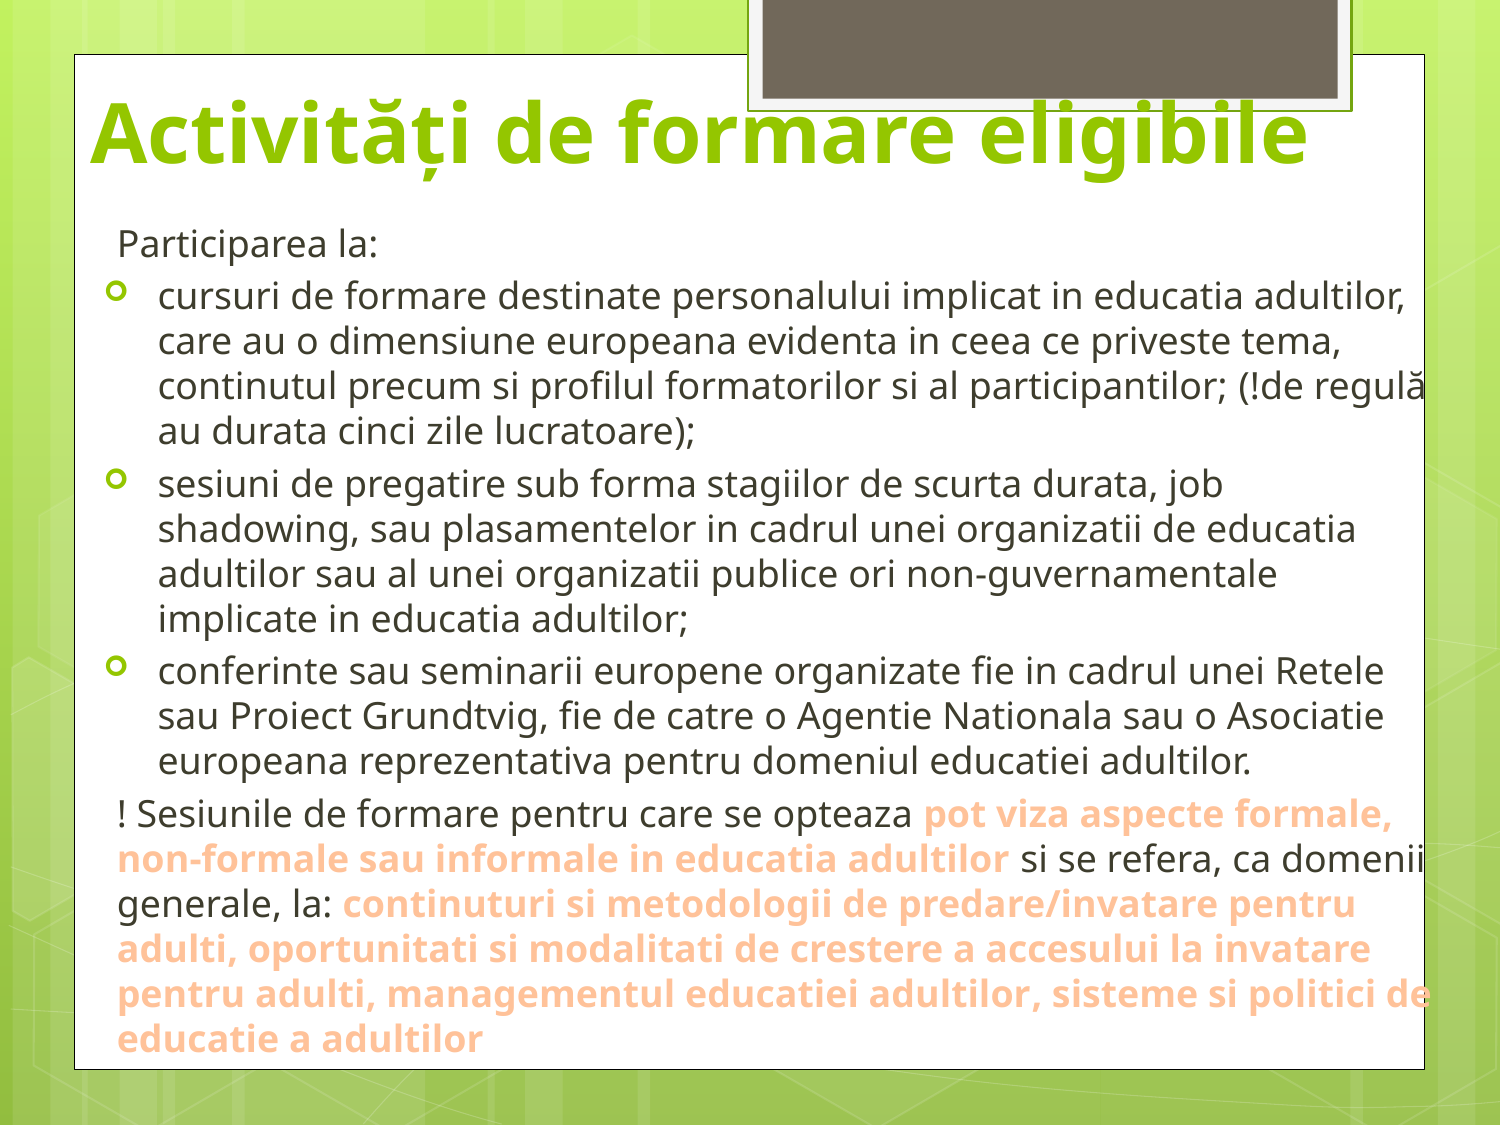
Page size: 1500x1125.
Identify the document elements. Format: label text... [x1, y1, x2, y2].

title Activități de formare eligibile [75, 45, 1425, 188]
list Participarea la: cursuri de formare destinate personalului implicat in educatia adultilor, care au o dimensiune europeana evidenta in ceea ce priveste tema, continutul precum si profilul formatorilor si al participantilor; (!de regulă au durata cinci zile lucratoare); sesiuni de pregatire sub forma stagiilor de scurta durata, job shadowing, sau plasamentelor in cadrul unei organizatii de educatia adultilor sau al unei organizatii publice ori non-guvernamentale implicate in educatia adultilor; conferinte sau seminarii europene organizate fie in cadrul unei Retele sau Proiect Grundtvig, fie de catre o Agentie Nationala sau o Asociatie europeana reprezentativa pentru domeniul educatiei adultilor. ! Sesiunile de formare pentru care se opteaza pot viza aspecte formale, non-formale sau informale in educatia adultilor si se refera, ca domenii generale, la: continuturi si metodologii de predare/invatare pentru adulti, oportunitati si modalitati de crestere a accesului la invatare pentru adulti, managementul educatiei adultilor, sisteme si politici de educatie a adultilor [75, 212, 1450, 1075]
